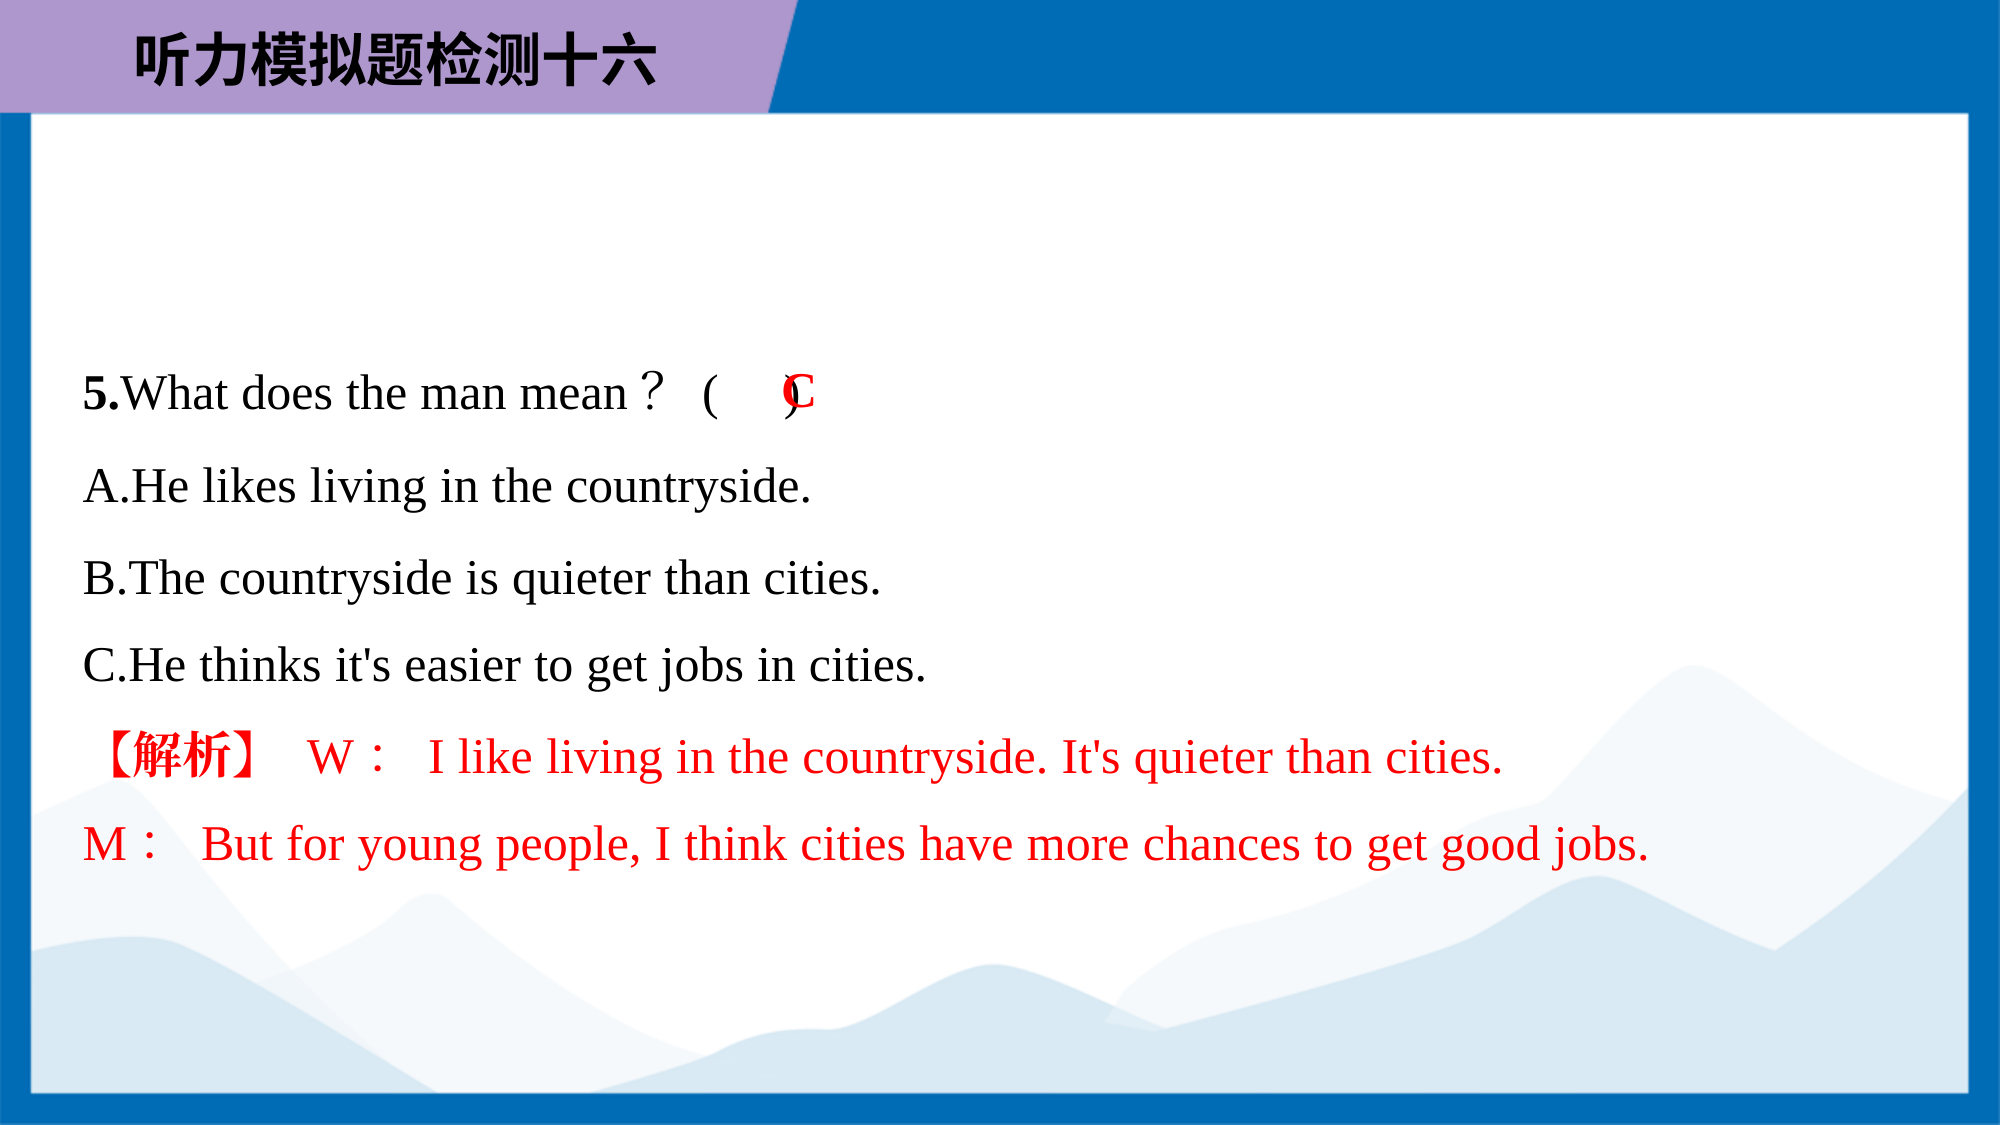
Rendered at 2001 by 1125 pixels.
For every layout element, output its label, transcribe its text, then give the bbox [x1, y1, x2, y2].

text_box 5.What does the man mean？( ) [82, 332, 1917, 411]
text_box A.He likes living in the countryside. B.The countryside is quieter than cities. C.He thinks it's easier to get jobs in cities. [82, 420, 1917, 682]
text_box C [762, 330, 836, 409]
picture [0, 0, 2000, 1125]
text_box 【解析】 W：I like living in the countryside. It's quieter than cities. M：But for young people, I think cities have more chances to get good jobs. [82, 691, 1917, 862]
